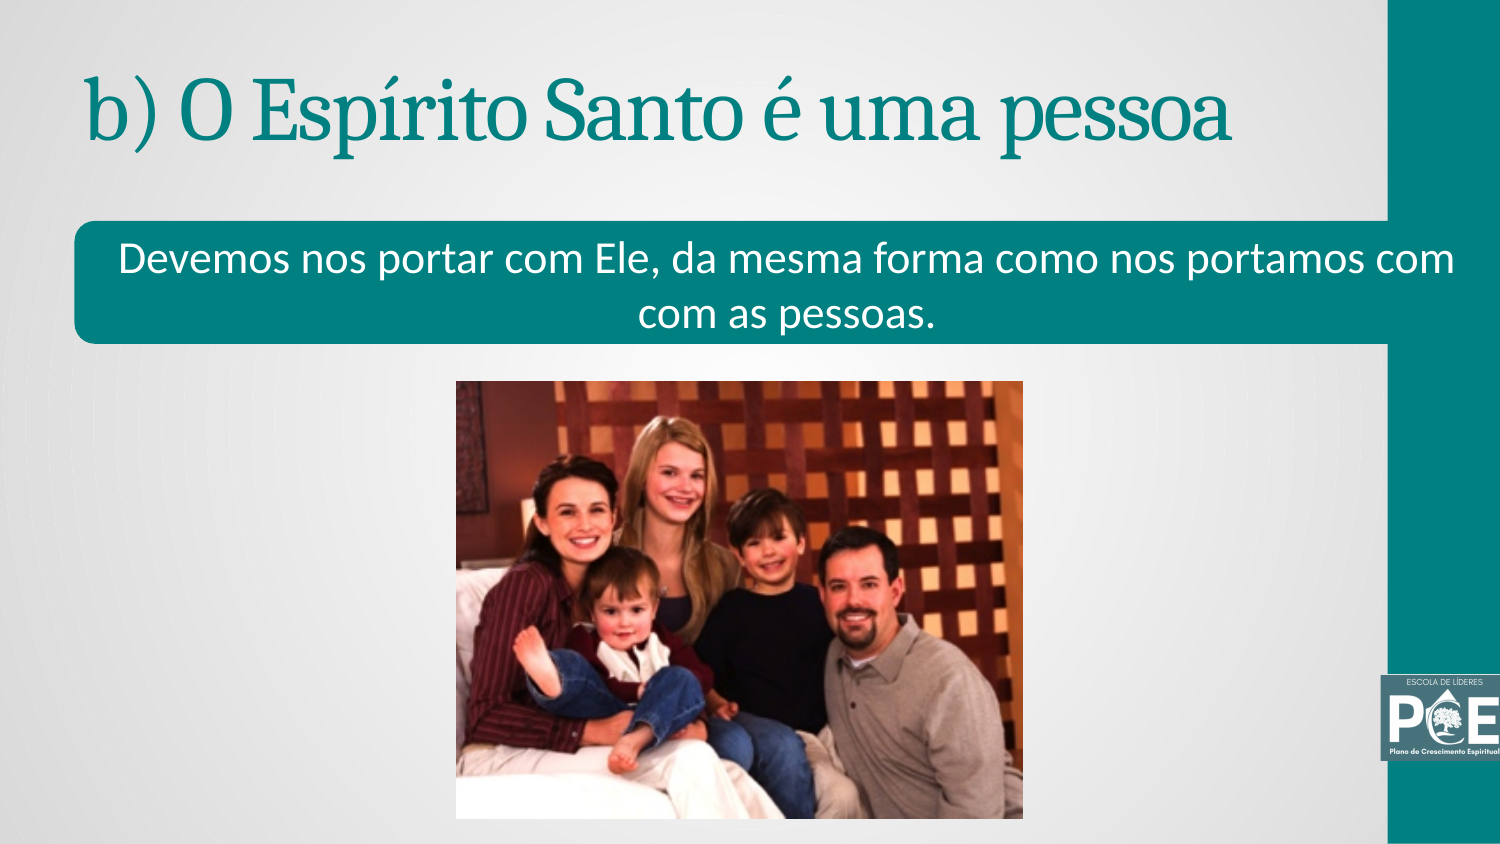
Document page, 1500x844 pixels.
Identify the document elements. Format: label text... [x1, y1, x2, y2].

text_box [74, 220, 1500, 345]
picture [456, 381, 1024, 819]
picture [1380, 674, 1500, 761]
title b) O Espírito Santo é uma pessoa [74, 33, 1326, 175]
